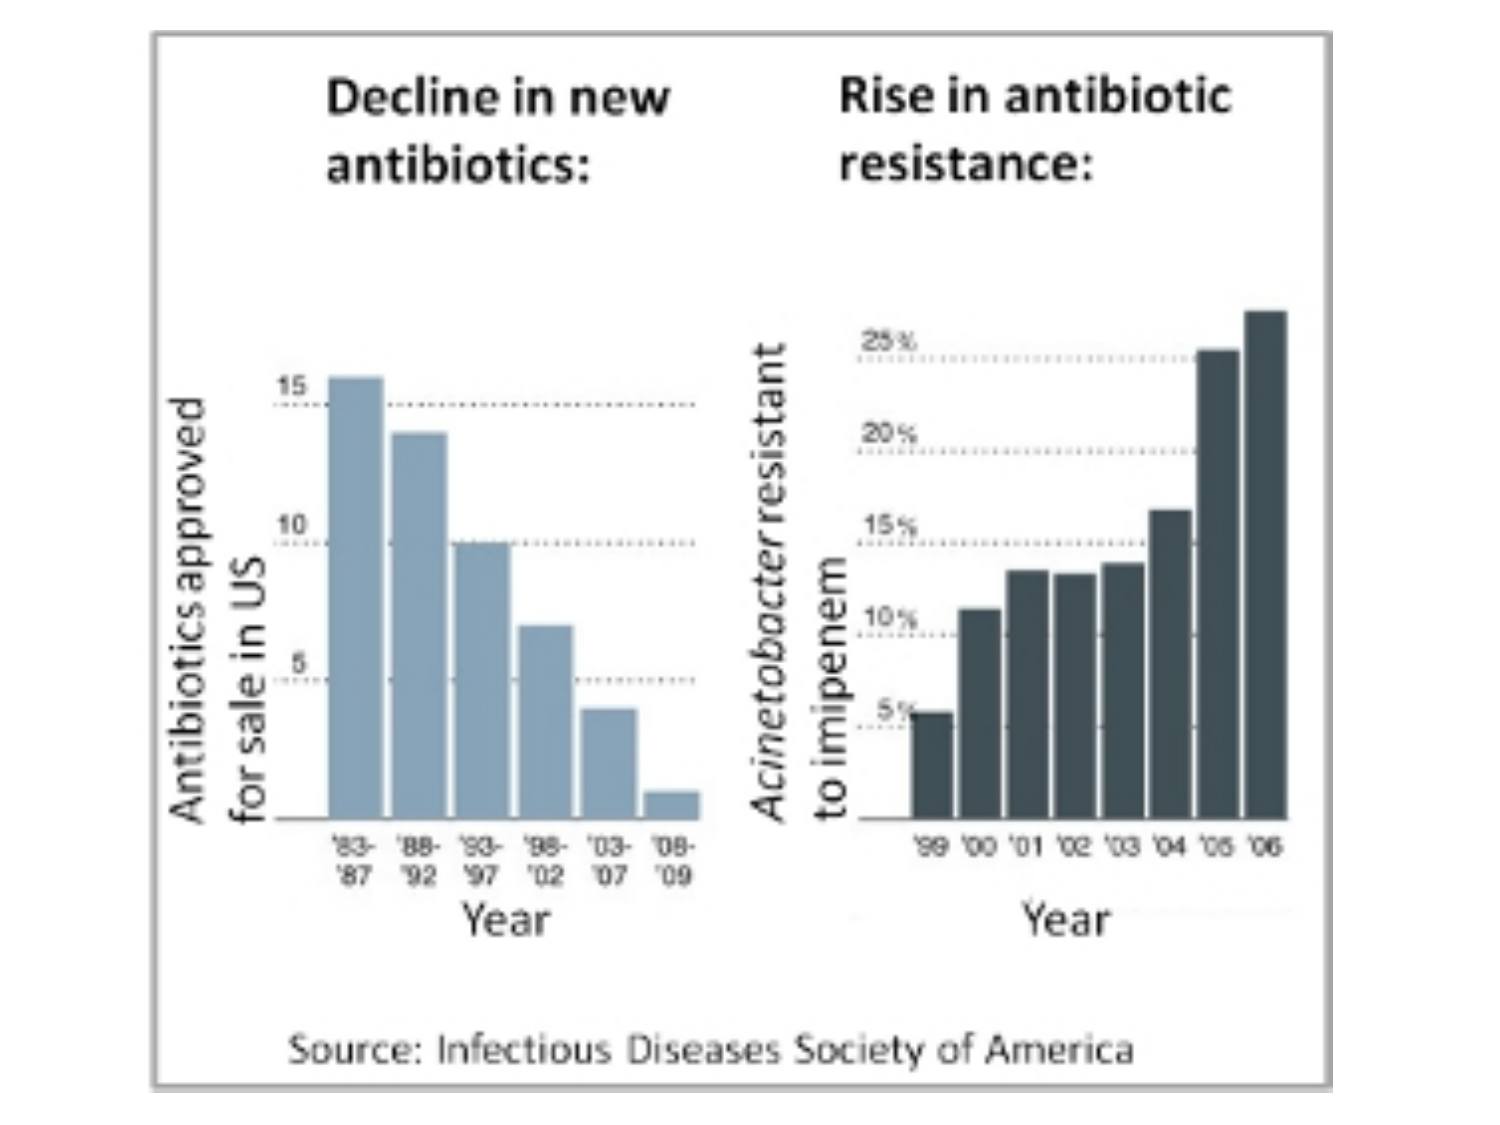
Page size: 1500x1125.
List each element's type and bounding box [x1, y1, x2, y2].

picture [139, 30, 1333, 1093]
